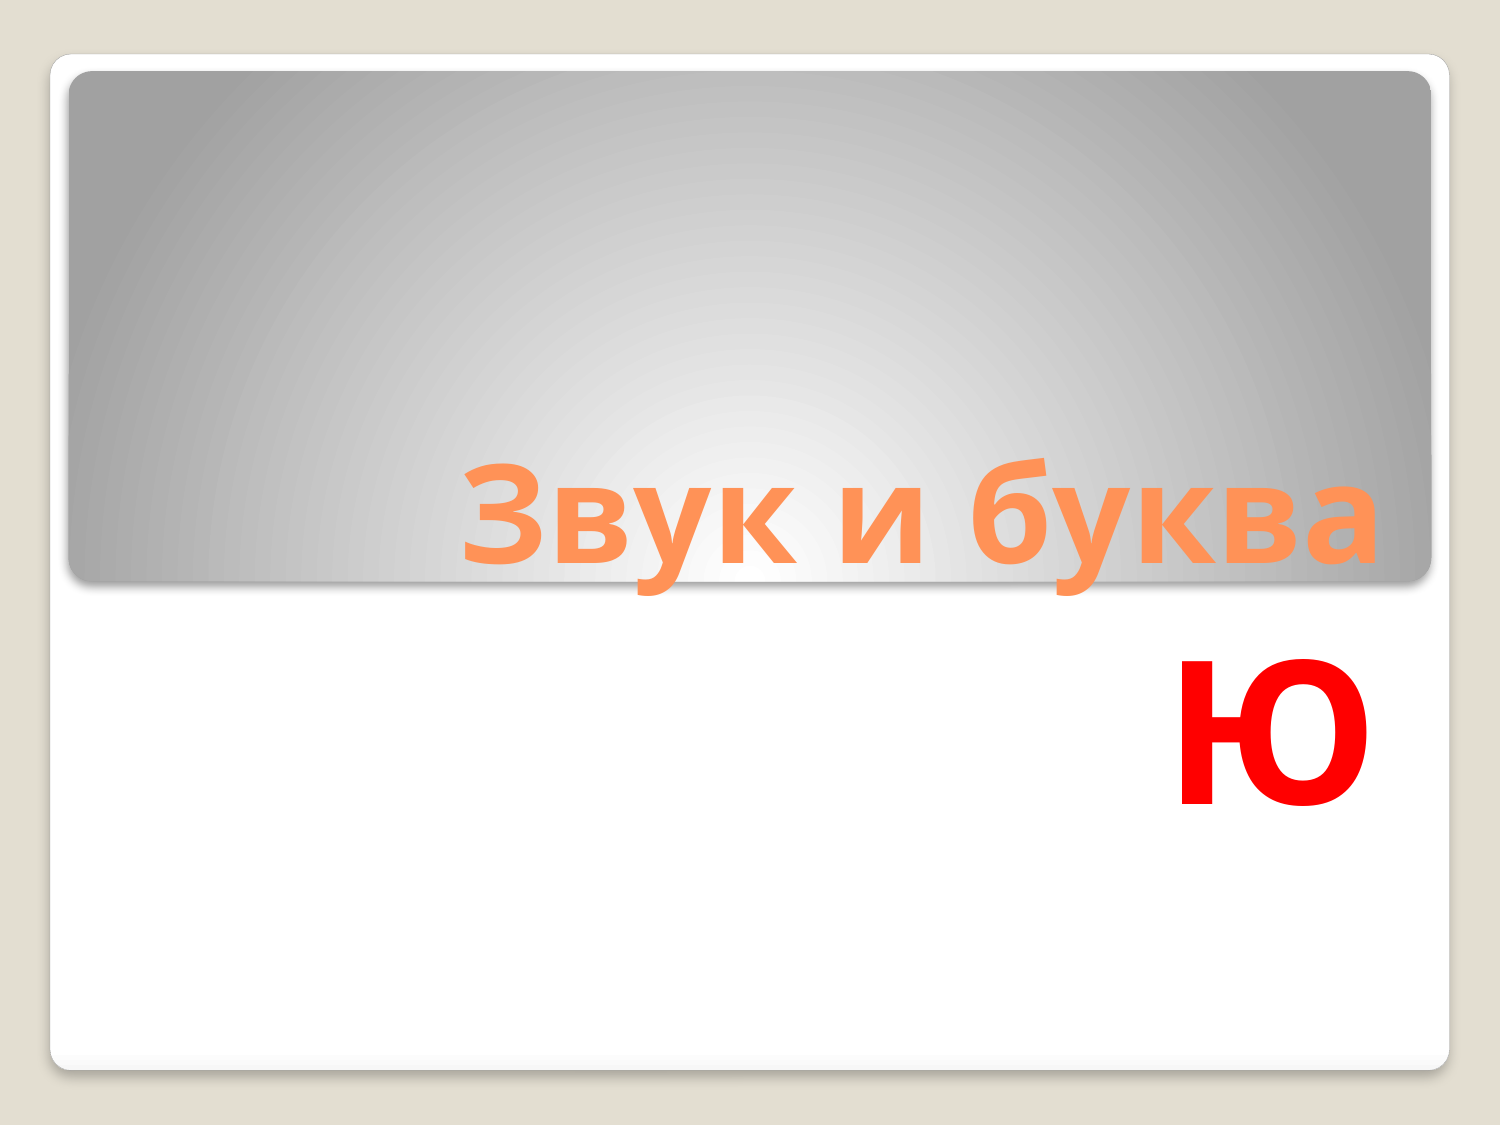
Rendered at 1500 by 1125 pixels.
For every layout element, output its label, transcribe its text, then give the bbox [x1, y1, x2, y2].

title Звук и буква [118, 298, 1394, 599]
subtitle Ю [118, 604, 1394, 973]
